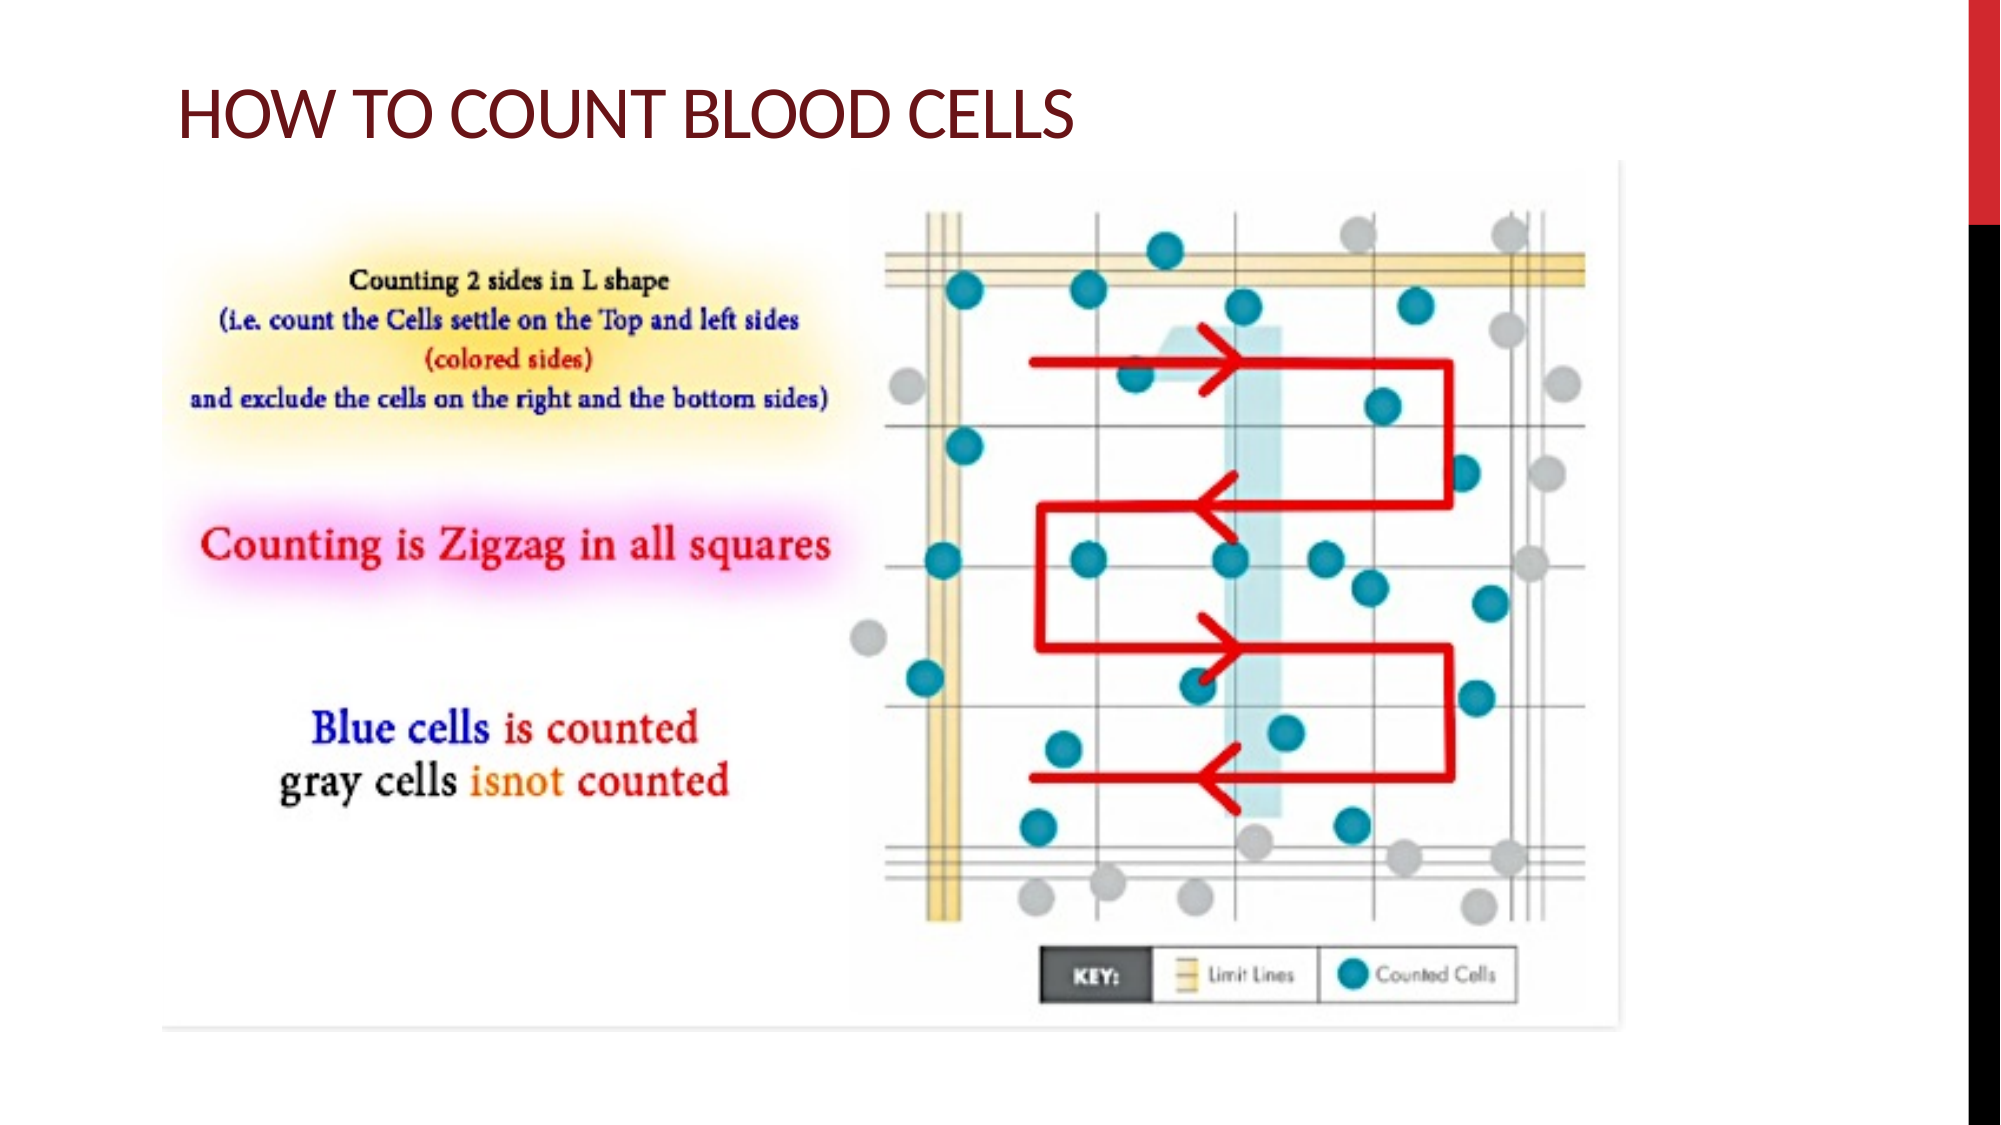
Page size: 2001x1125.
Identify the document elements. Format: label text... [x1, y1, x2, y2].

picture [162, 160, 1627, 1032]
title How to count blood cells [162, 25, 1441, 159]
